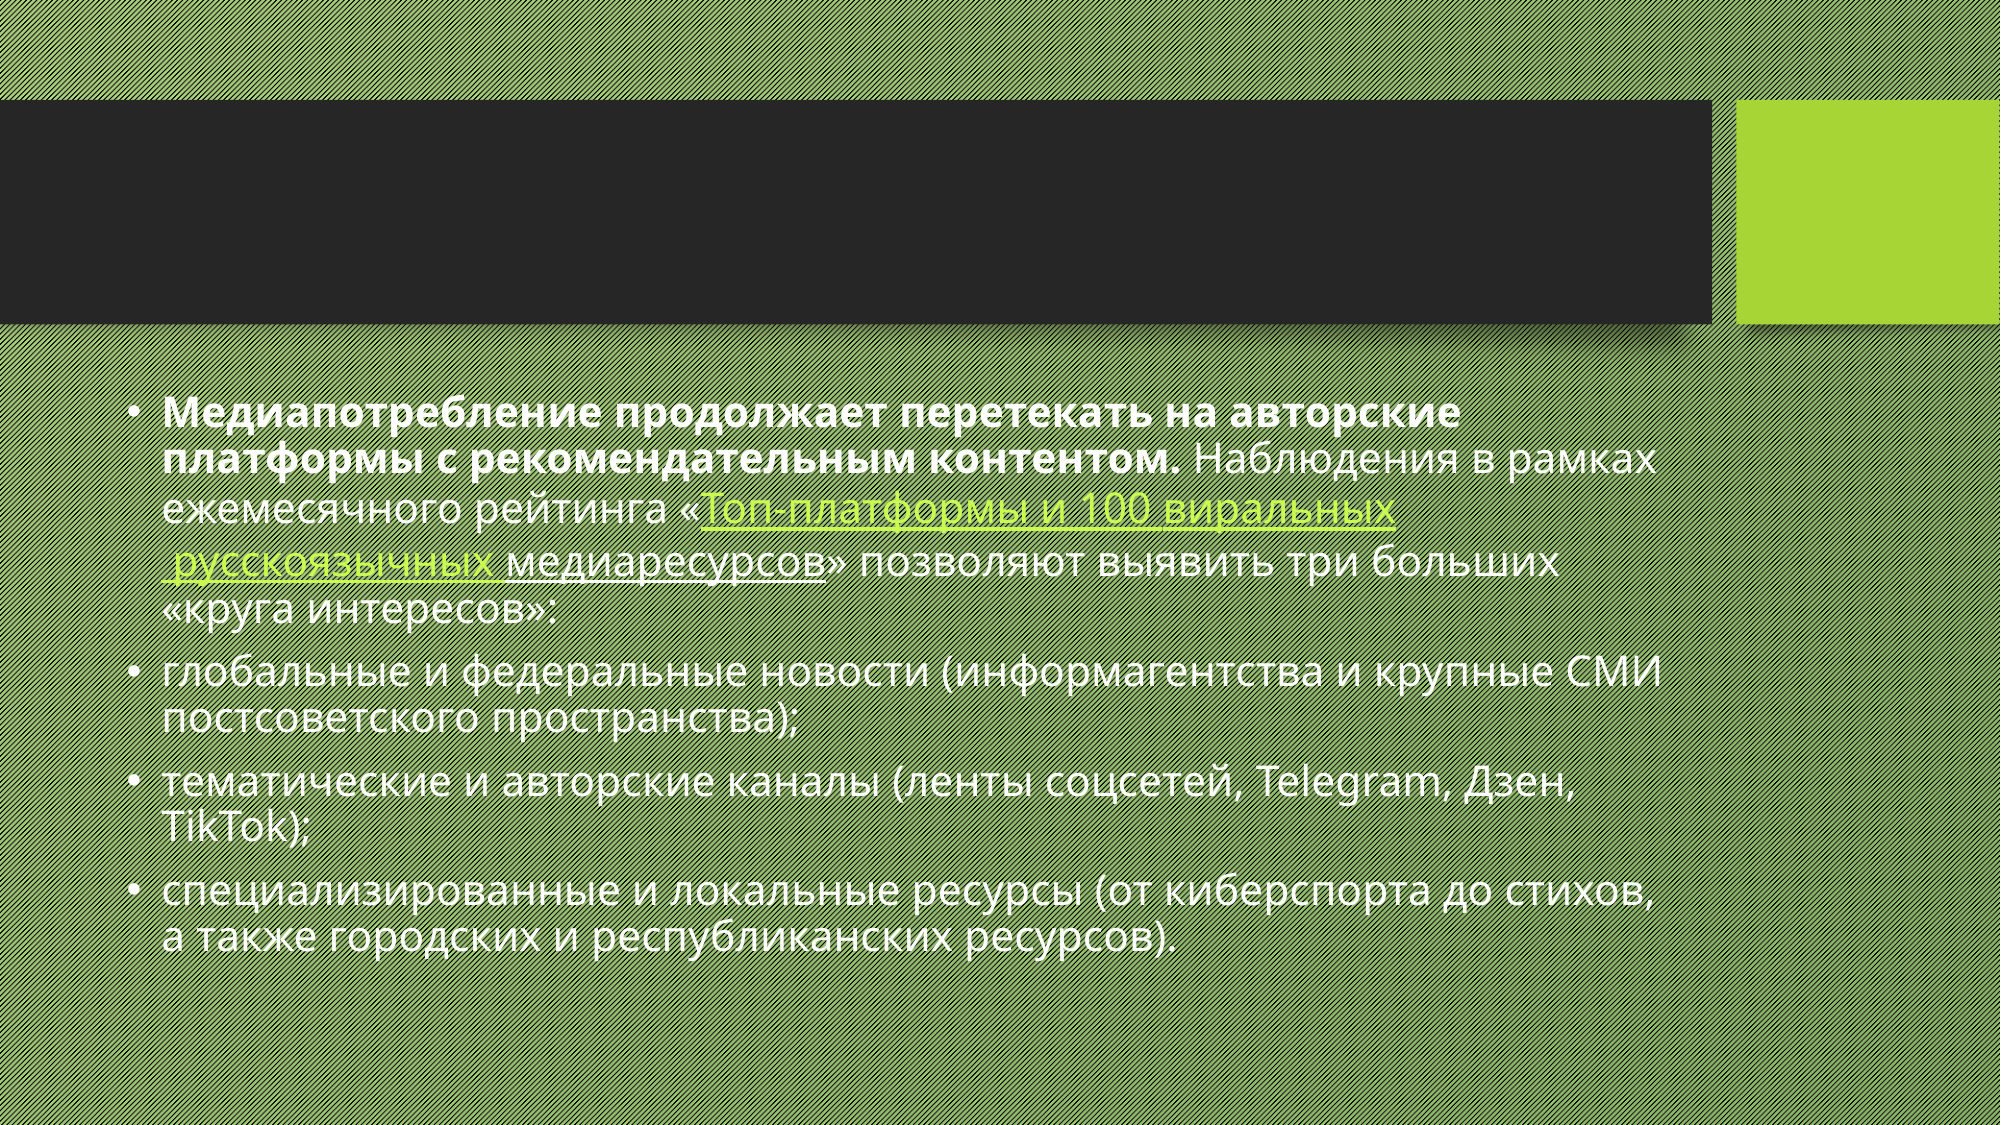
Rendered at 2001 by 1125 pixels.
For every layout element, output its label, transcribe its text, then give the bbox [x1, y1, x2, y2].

list Медиапотребление продолжает перетекать на авторские платформы с рекомендательным контентом. Наблюдения в рамках ежемесячного рейтинга «Топ-платформы и 100 виральных русскоязычных медиаресурсов» позволяют выявить три больших «круга интересов»: глобальные и федеральные новости (информагентства и крупные СМИ постсоветского пространства); тематические и авторские каналы (ленты соцсетей, Telegram, Дзен, TikTok); специализированные и локальные ресурсы (от киберспорта до стихов, а также городских и республиканских ресурсов). [111, 383, 1689, 974]
picture [0, 0, 2000, 1125]
